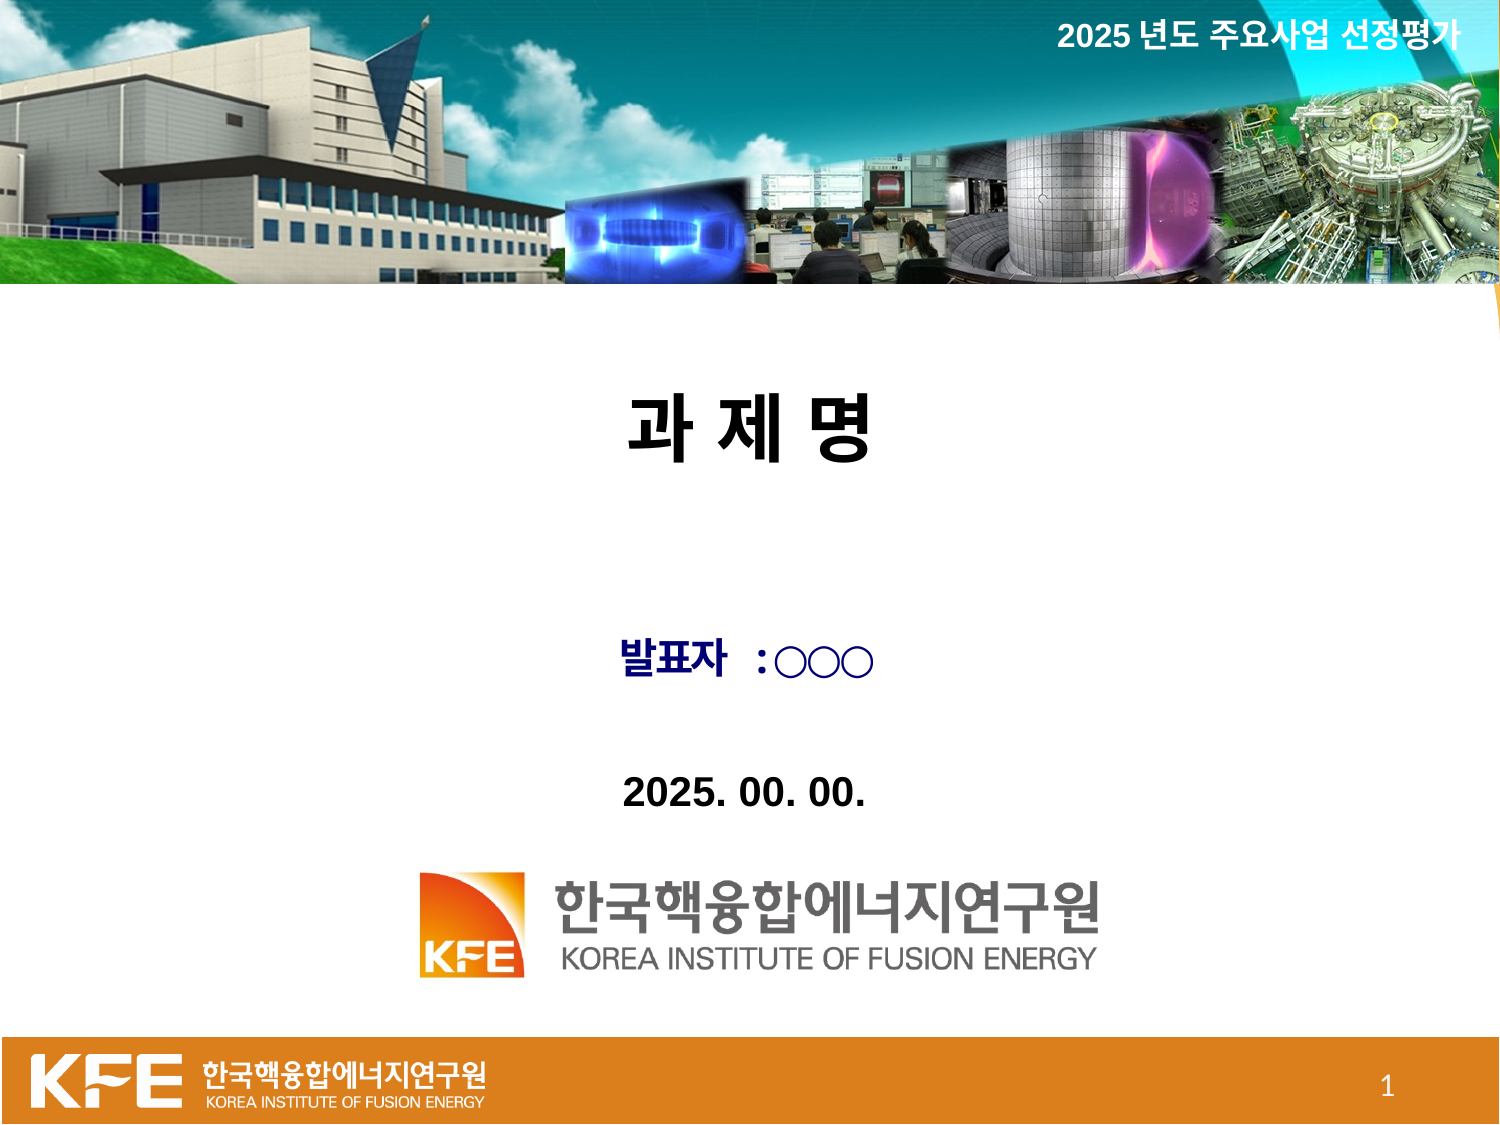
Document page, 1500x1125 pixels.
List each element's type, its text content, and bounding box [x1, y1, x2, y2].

text_box 발표자 : ○○○ [0, 621, 1498, 693]
picture [0, 0, 1500, 284]
subtitle 2025. 00. 00. [0, 455, 1500, 1124]
title 과 제 명 [1, 324, 1500, 455]
